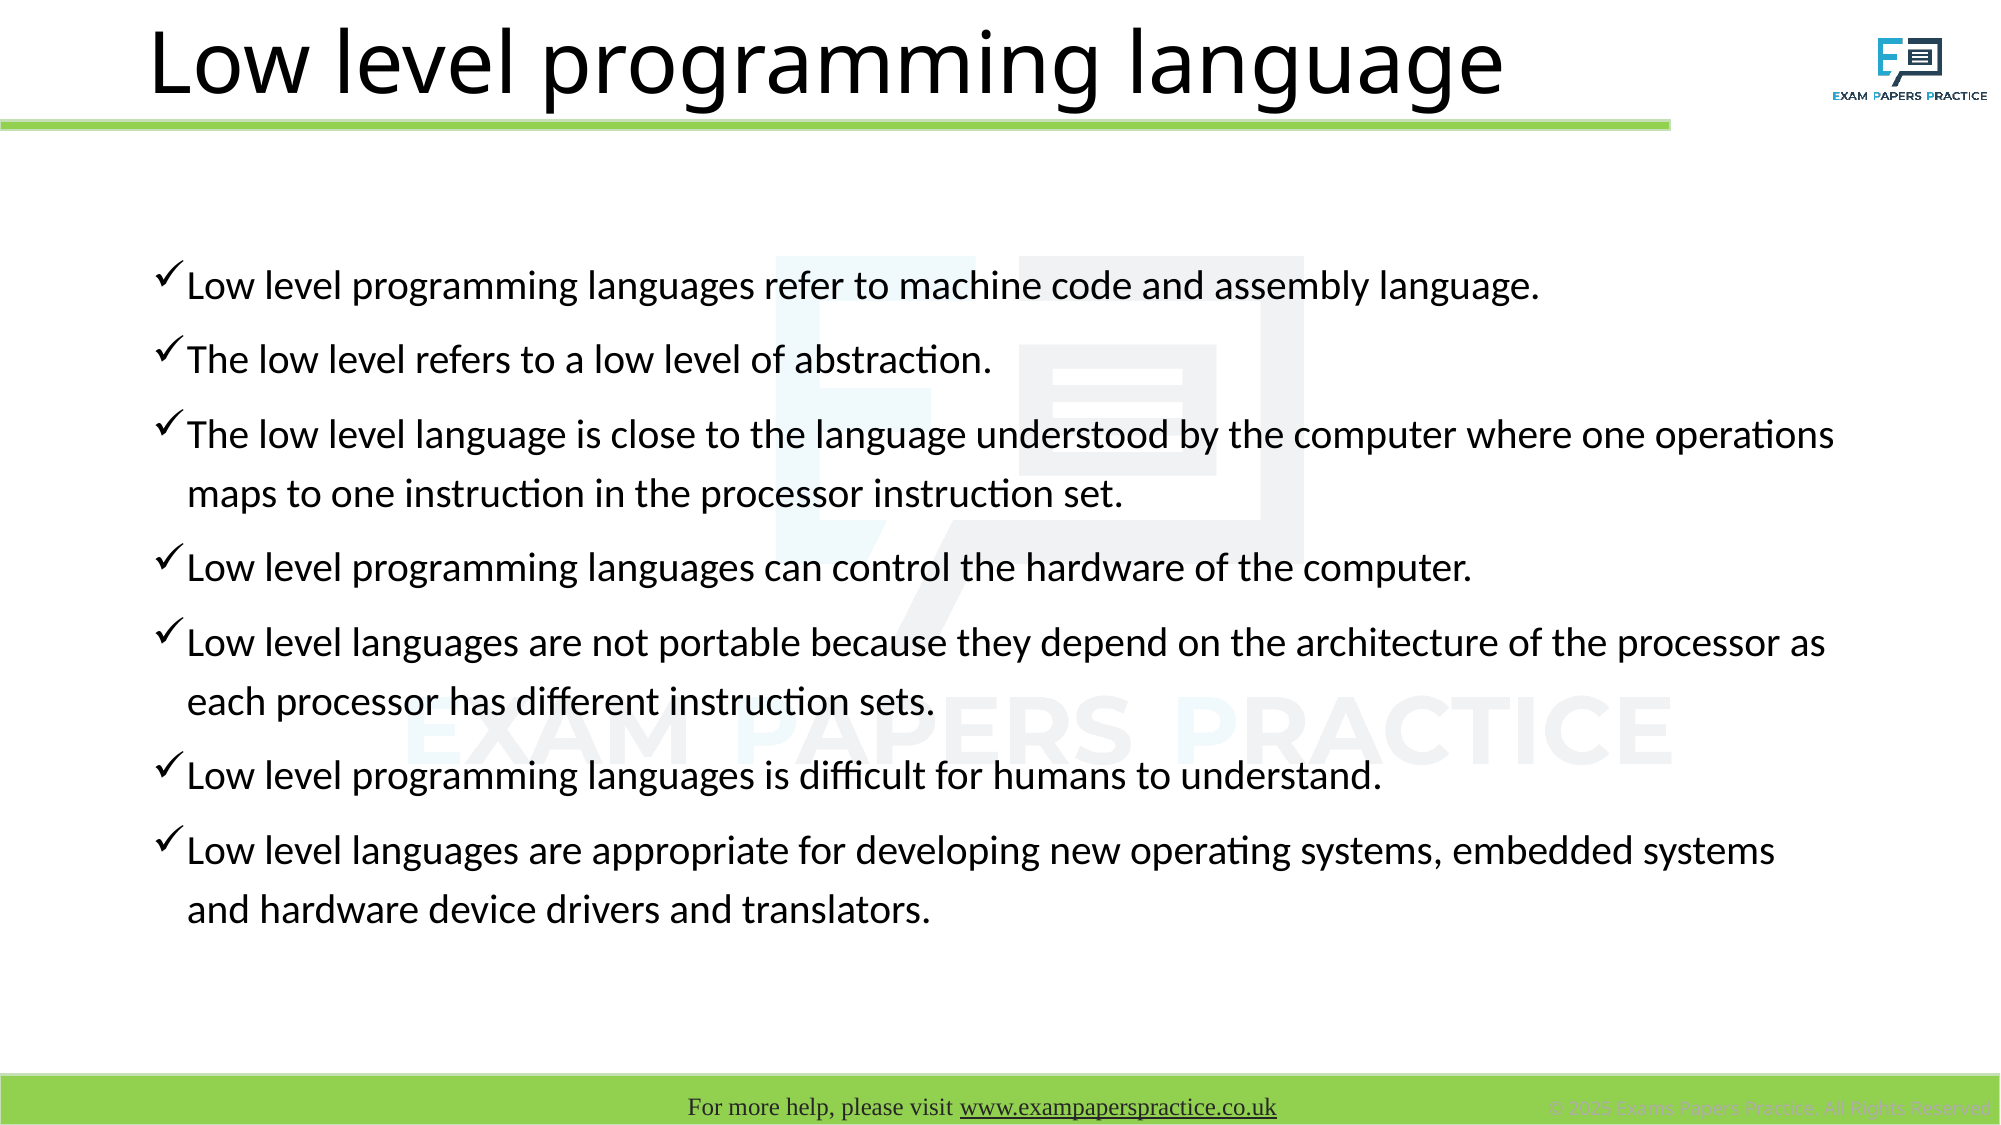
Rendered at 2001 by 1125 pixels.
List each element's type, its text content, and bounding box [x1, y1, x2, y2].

list Low level programming languages refer to machine code and assembly language. The low level refers to a low level of abstraction. The low level language is close to the language understood by the computer where one operations maps to one instruction in the processor instruction set. Low level programming languages can control the hardware of the computer. Low level languages are not portable because they depend on the architecture of the processor as each processor has different instruction sets. Low level programming languages is difficult for humans to understand. Low level languages are appropriate for developing new operating systems, embedded systems and hardware device drivers and translators. [137, 240, 1863, 955]
title Low level programming language [132, 11, 1858, 121]
